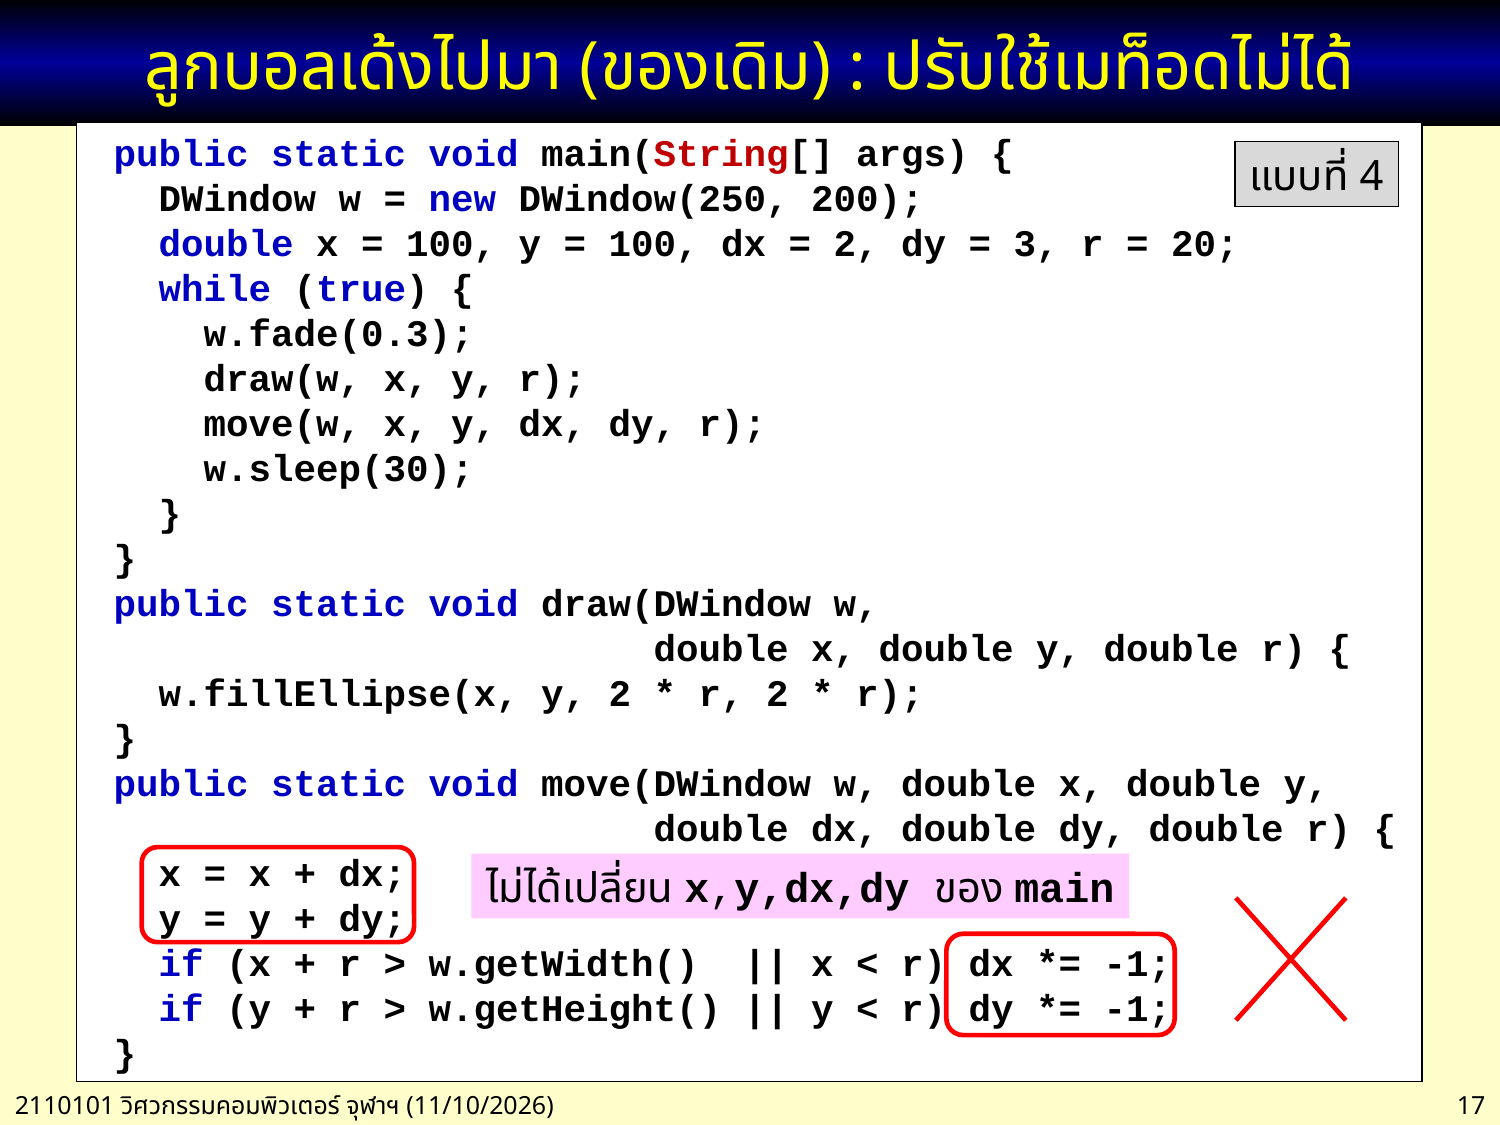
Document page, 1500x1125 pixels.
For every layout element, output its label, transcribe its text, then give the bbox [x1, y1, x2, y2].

text_box [141, 847, 415, 943]
text_box แบบที่ 4 [1234, 141, 1399, 207]
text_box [1235, 897, 1347, 1021]
text_box [946, 933, 1175, 1036]
title ลูกบอลเด้งไปมา (ของเดิม) : ปรับใช้เมท็อดไม่ได้ [0, 0, 1500, 126]
text_box public static void main(String[] args) { DWindow w = new DWindow(250, 200); double x = 100, y = 100, dx = 2, dy = 3, r = 20; while (true) { w.fade(0.3); draw(w, x, y, r); move(w, x, y, dx, dy, r); w.sleep(30); } } public static void draw(DWindow w, double x, double y, double r) { w.fillEllipse(x, y, 2 * r, 2 * r); } public static void move(DWindow w, double x, double y, double dx, double dy, double r) { x = x + dx; y = y + dy; if (x + r > w.getWidth() || x < r) dx *= -1; if (y + r > w.getHeight() || y < r) dy *= -1; } [76, 121, 1422, 1082]
text_box ไม่ได้เปลี่ยน x,y,dx,dy ของ main [471, 853, 1130, 919]
